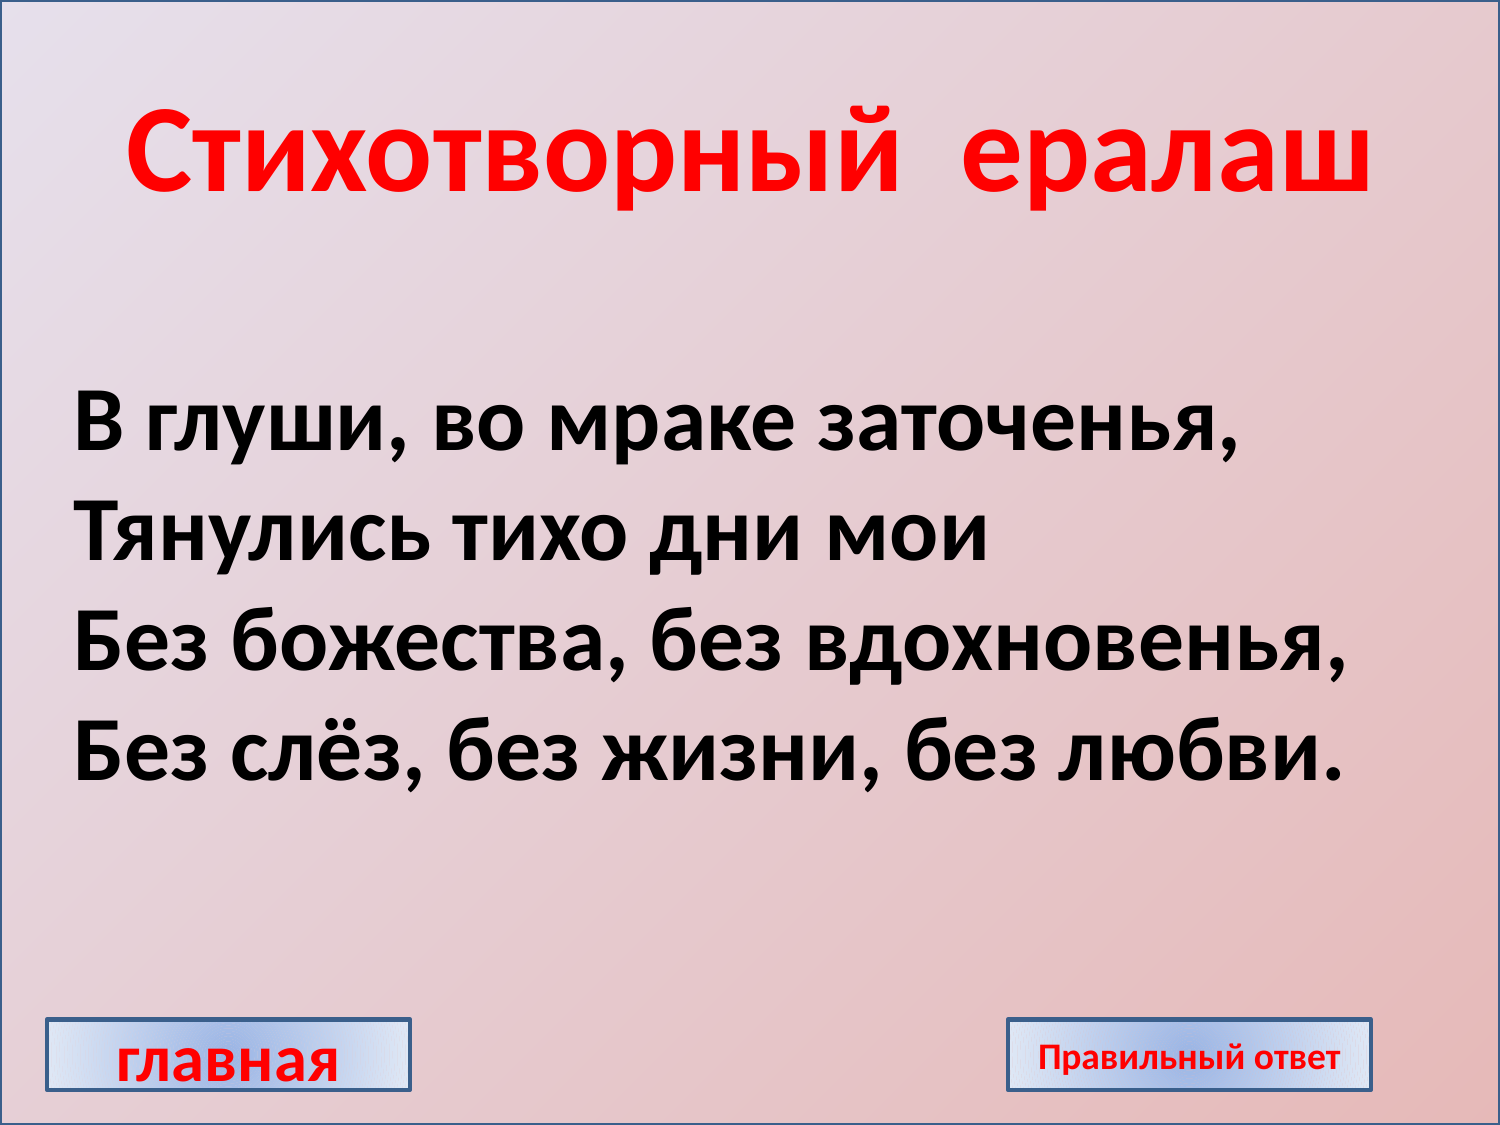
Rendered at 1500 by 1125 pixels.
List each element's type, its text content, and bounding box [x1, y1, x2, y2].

text_box [0, 0, 1500, 1125]
text_box главная [45, 1017, 412, 1092]
text_box Правильный ответ [1006, 1017, 1373, 1092]
text_box В глуши, во мраке заточенья, Тянулись тихо дни мои Без божества, без вдохновенья, Без слёз, без жизни, без любви. [58, 351, 1407, 917]
text_box Стихотворный ералаш [111, 58, 1392, 224]
